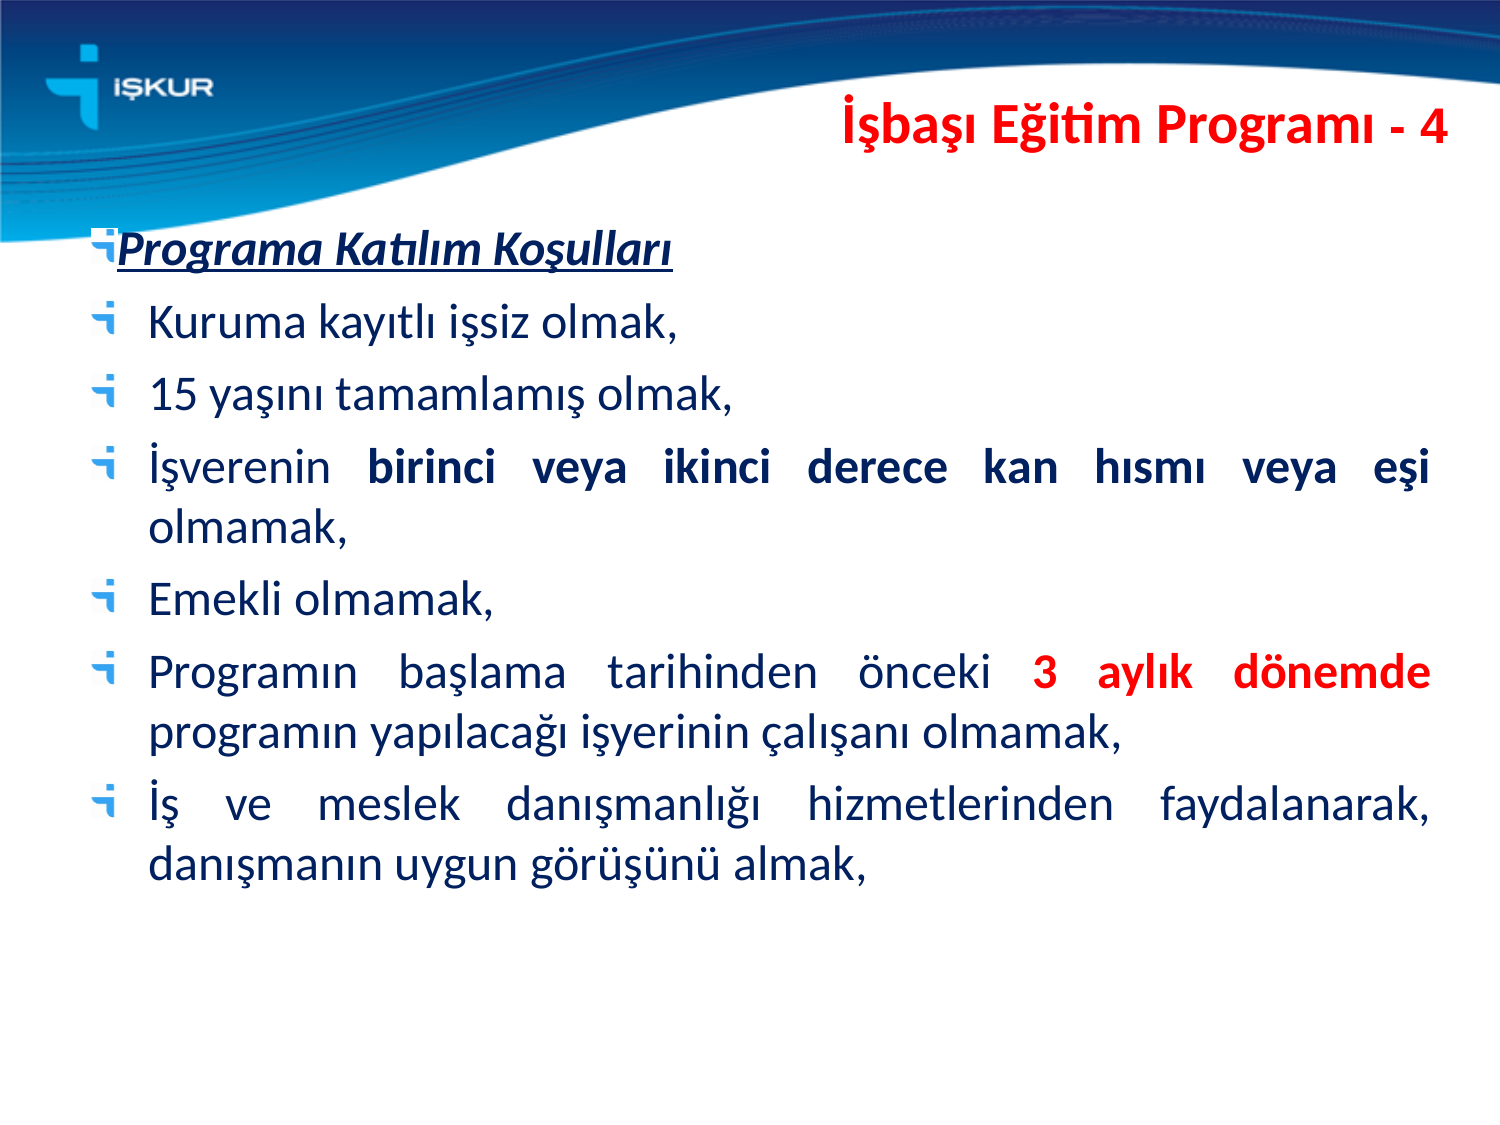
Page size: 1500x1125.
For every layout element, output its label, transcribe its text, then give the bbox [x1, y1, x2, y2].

picture [0, 0, 1500, 1125]
list Programa Katılım Koşulları Kuruma kayıtlı işsiz olmak, 15 yaşını tamamlamış olmak, İşverenin birinci veya ikinci derece kan hısmı veya eşi olmamak, Emekli olmamak, Programın başlama tarihinden önceki 3 aylık dönemde programın yapılacağı işyerinin çalışanı olmamak, İş ve meslek danışmanlığı hizmetlerinden faydalanarak, danışmanın uygun görüşünü almak, [76, 208, 1447, 1059]
text_box İşbaşı Eğitim Programı - 4 [634, 77, 1477, 163]
